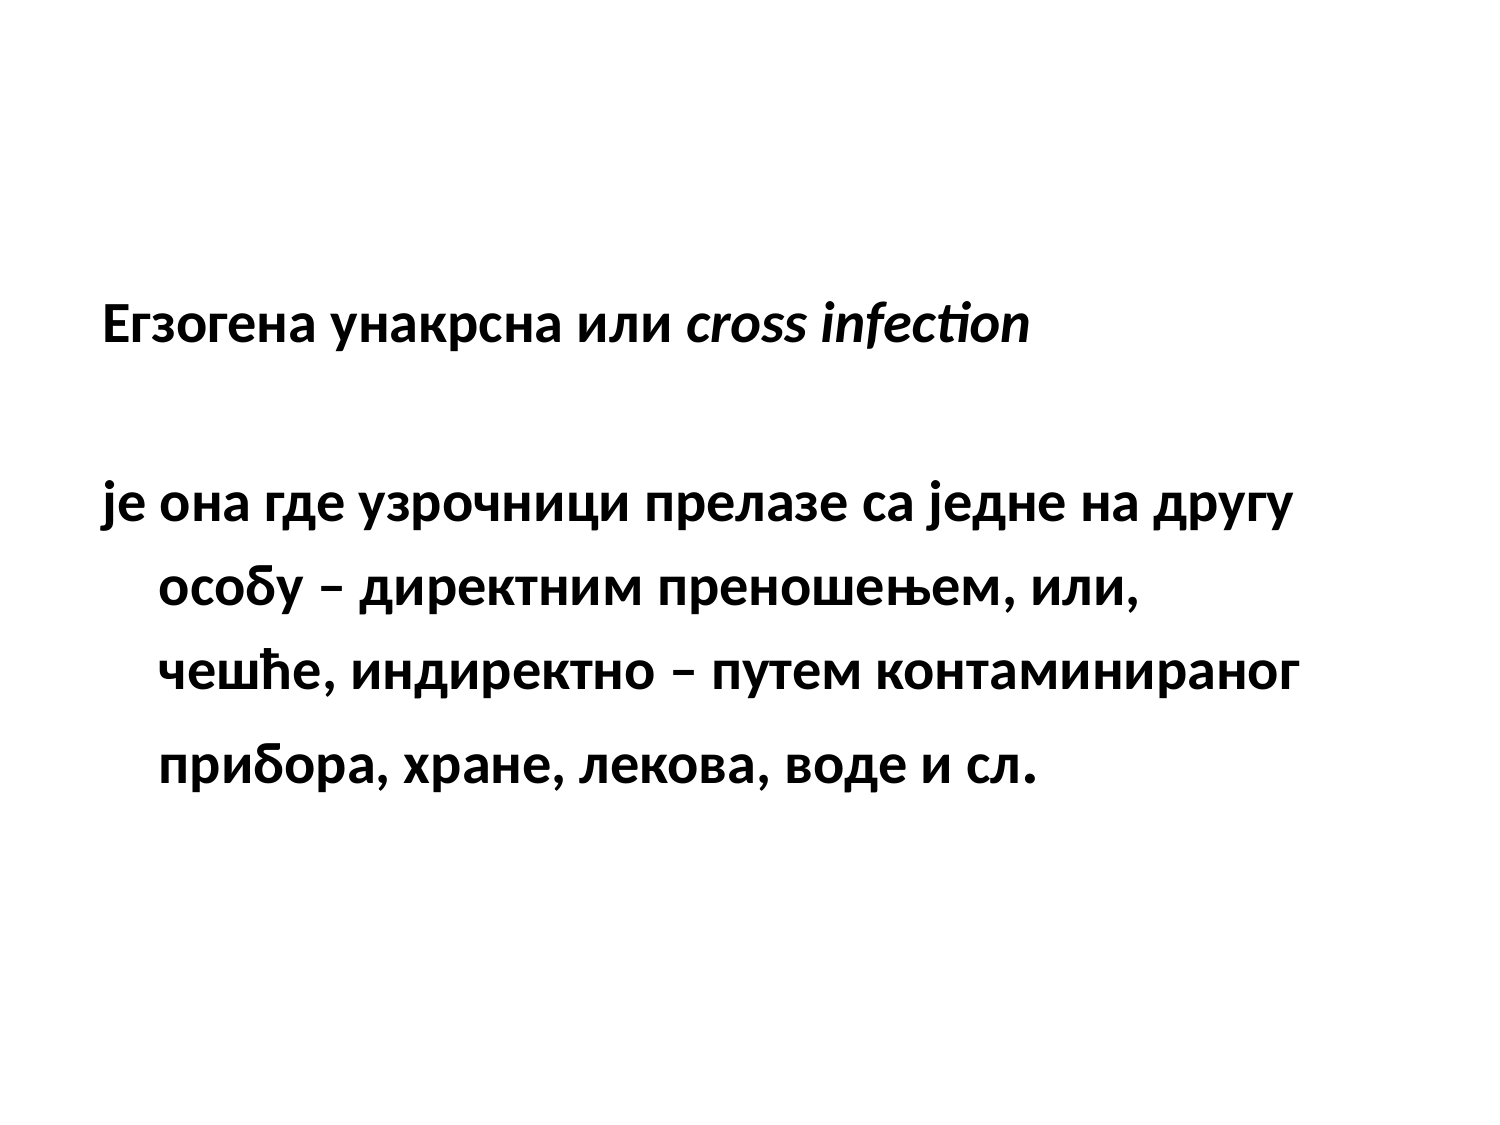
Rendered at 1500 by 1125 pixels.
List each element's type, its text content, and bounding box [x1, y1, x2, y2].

list Егзогена унакрсна или cross infection је она где узрочници прелазе са једне на другу особу – директним преношењем, или, чешће, индиректно – путем контаминираног прибора, хране, лекова, воде и сл. [87, 262, 1338, 1088]
